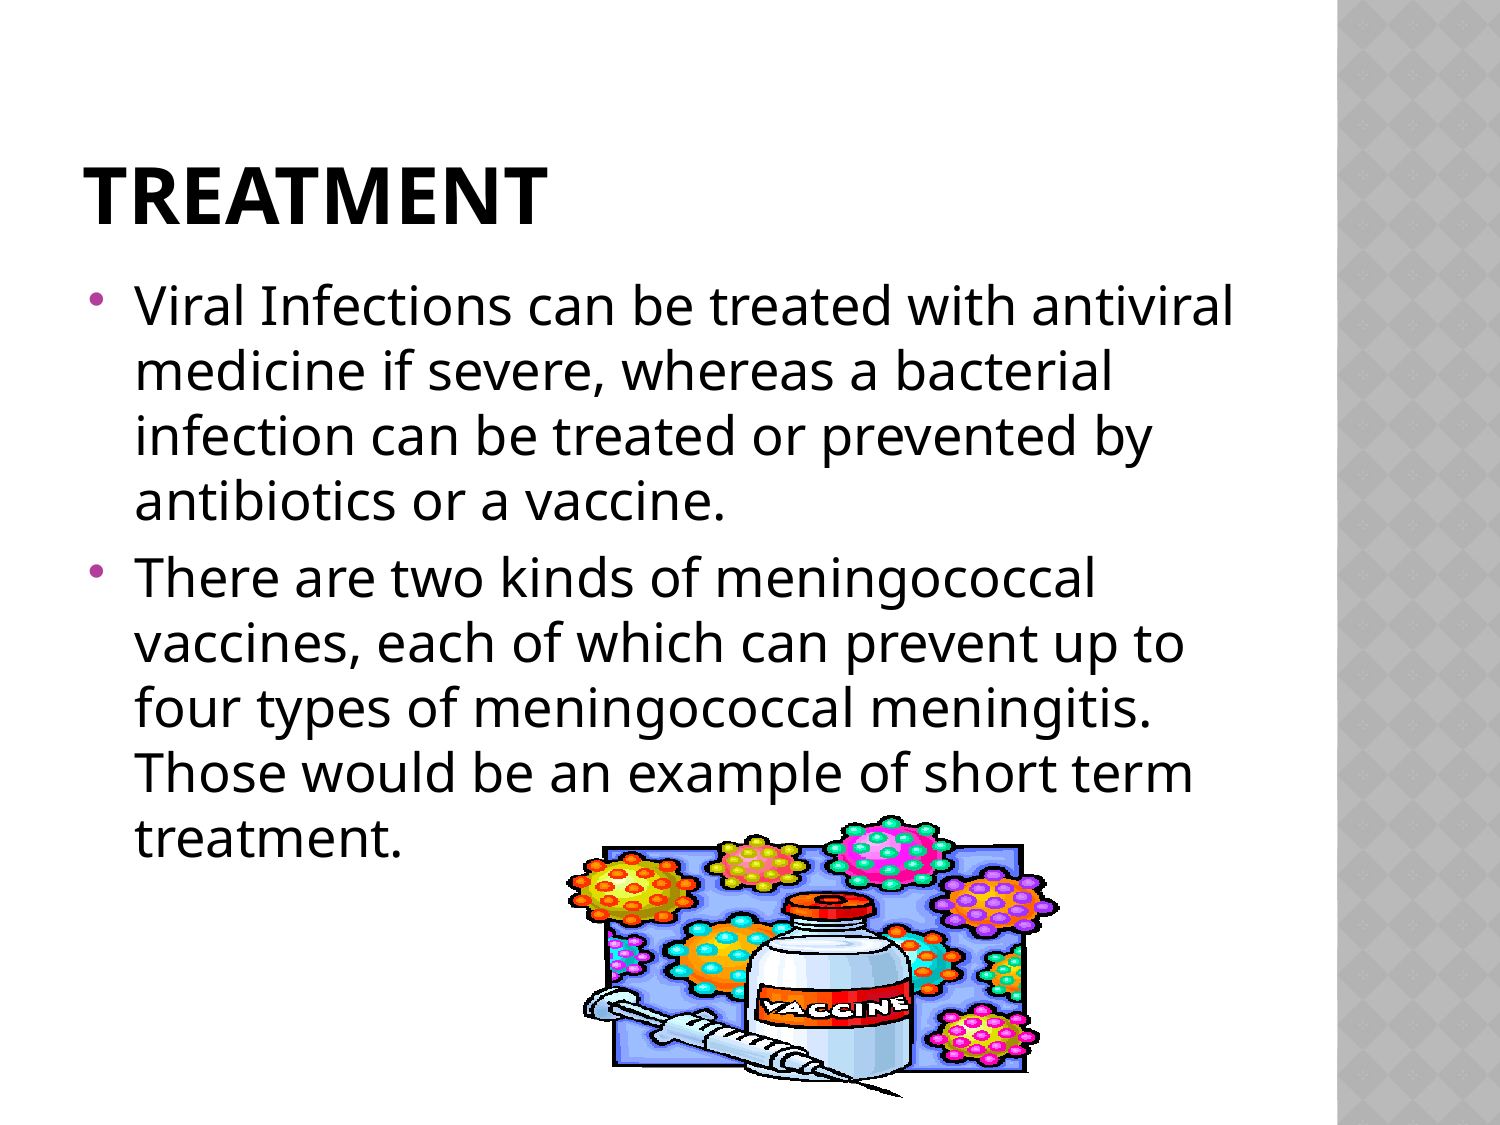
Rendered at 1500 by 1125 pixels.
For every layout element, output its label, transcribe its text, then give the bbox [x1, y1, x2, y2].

list Viral Infections can be treated with antiviral medicine if severe, whereas a bacterial infection can be treated or prevented by antibiotics or a vaccine. There are two kinds of meningococcal vaccines, each of which can prevent up to four types of meningococcal meningitis. Those would be an example of short term treatment. [75, 264, 1263, 1059]
title Treatment [75, 52, 1263, 240]
picture [561, 811, 1065, 1100]
